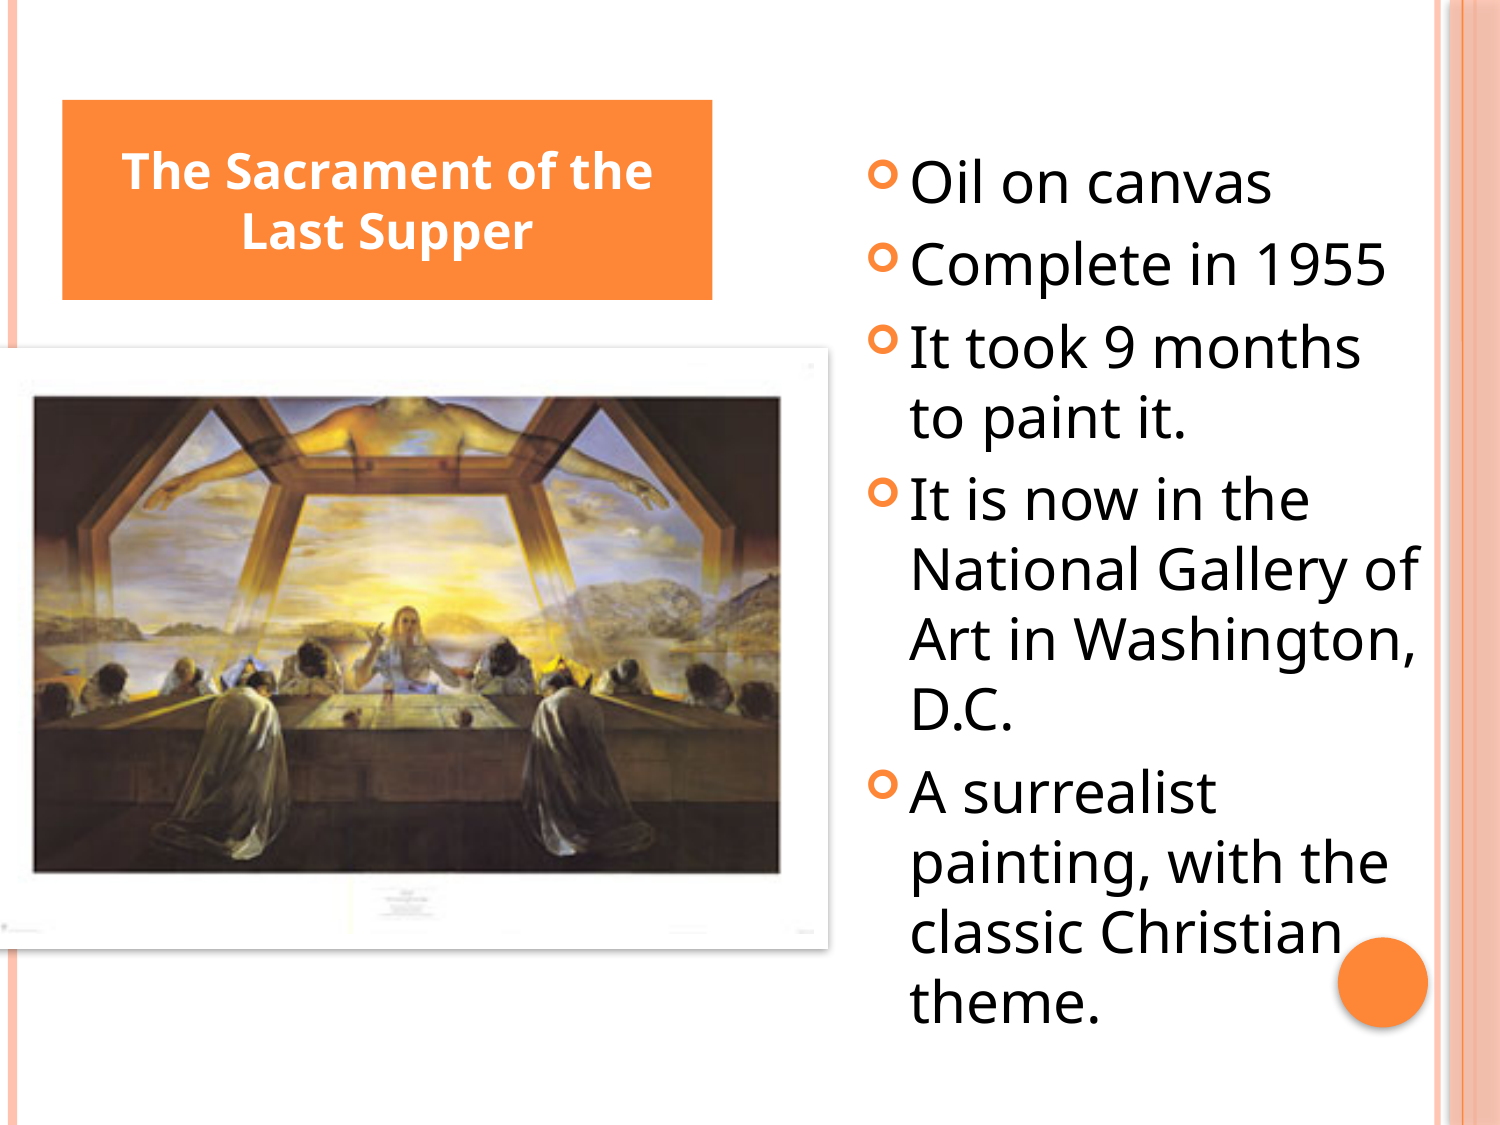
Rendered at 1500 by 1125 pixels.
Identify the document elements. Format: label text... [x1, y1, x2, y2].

list The Sacrament of the Last Supper [62, 99, 713, 300]
list Oil on canvas Complete in 1955 It took 9 months to paint it. It is now in the National Gallery of Art in Washington, D.C. A surrealist painting, with the classic Christian theme. [849, 137, 1438, 1050]
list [0, 361, 815, 935]
